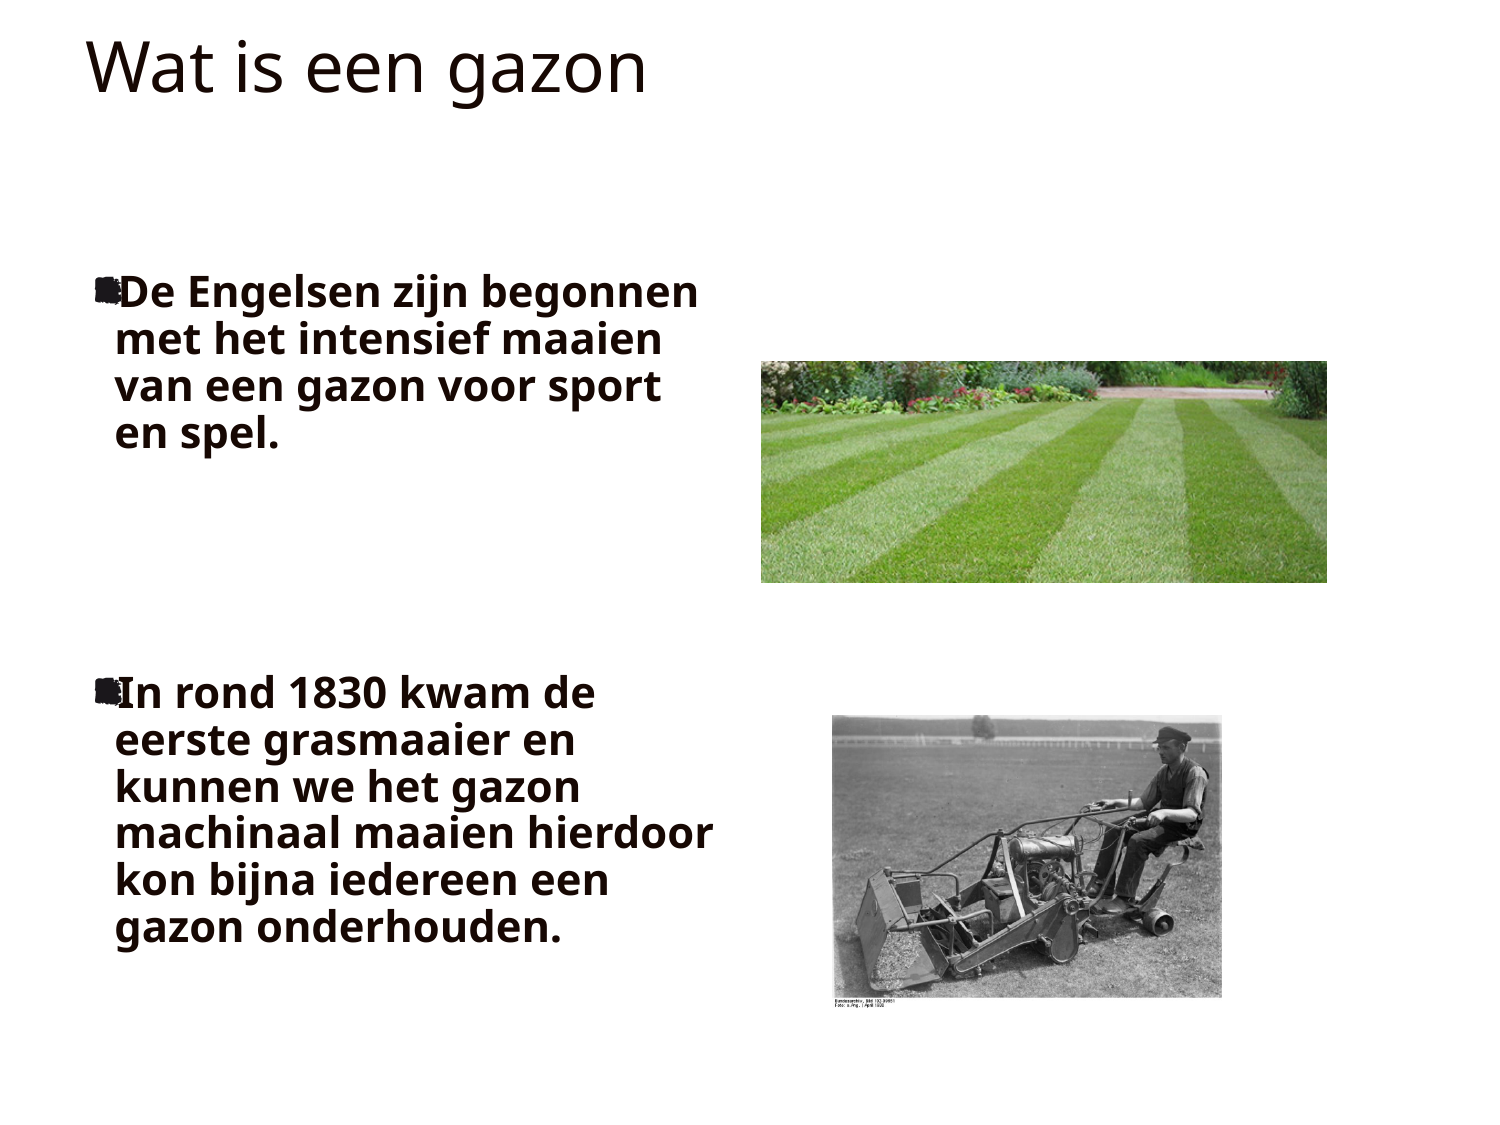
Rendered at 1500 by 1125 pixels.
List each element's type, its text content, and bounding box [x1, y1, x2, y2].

title Wat is een gazon [70, 23, 1243, 116]
picture [0, 0, 1500, 1125]
list De Engelsen zijn begonnen met het intensief maaien van een gazon voor sport en spel. In rond 1830 kwam de eerste grasmaaier en kunnen we het gazon machinaal maaien hierdoor kon bijna iedereen een gazon onderhouden. [75, 262, 738, 1005]
